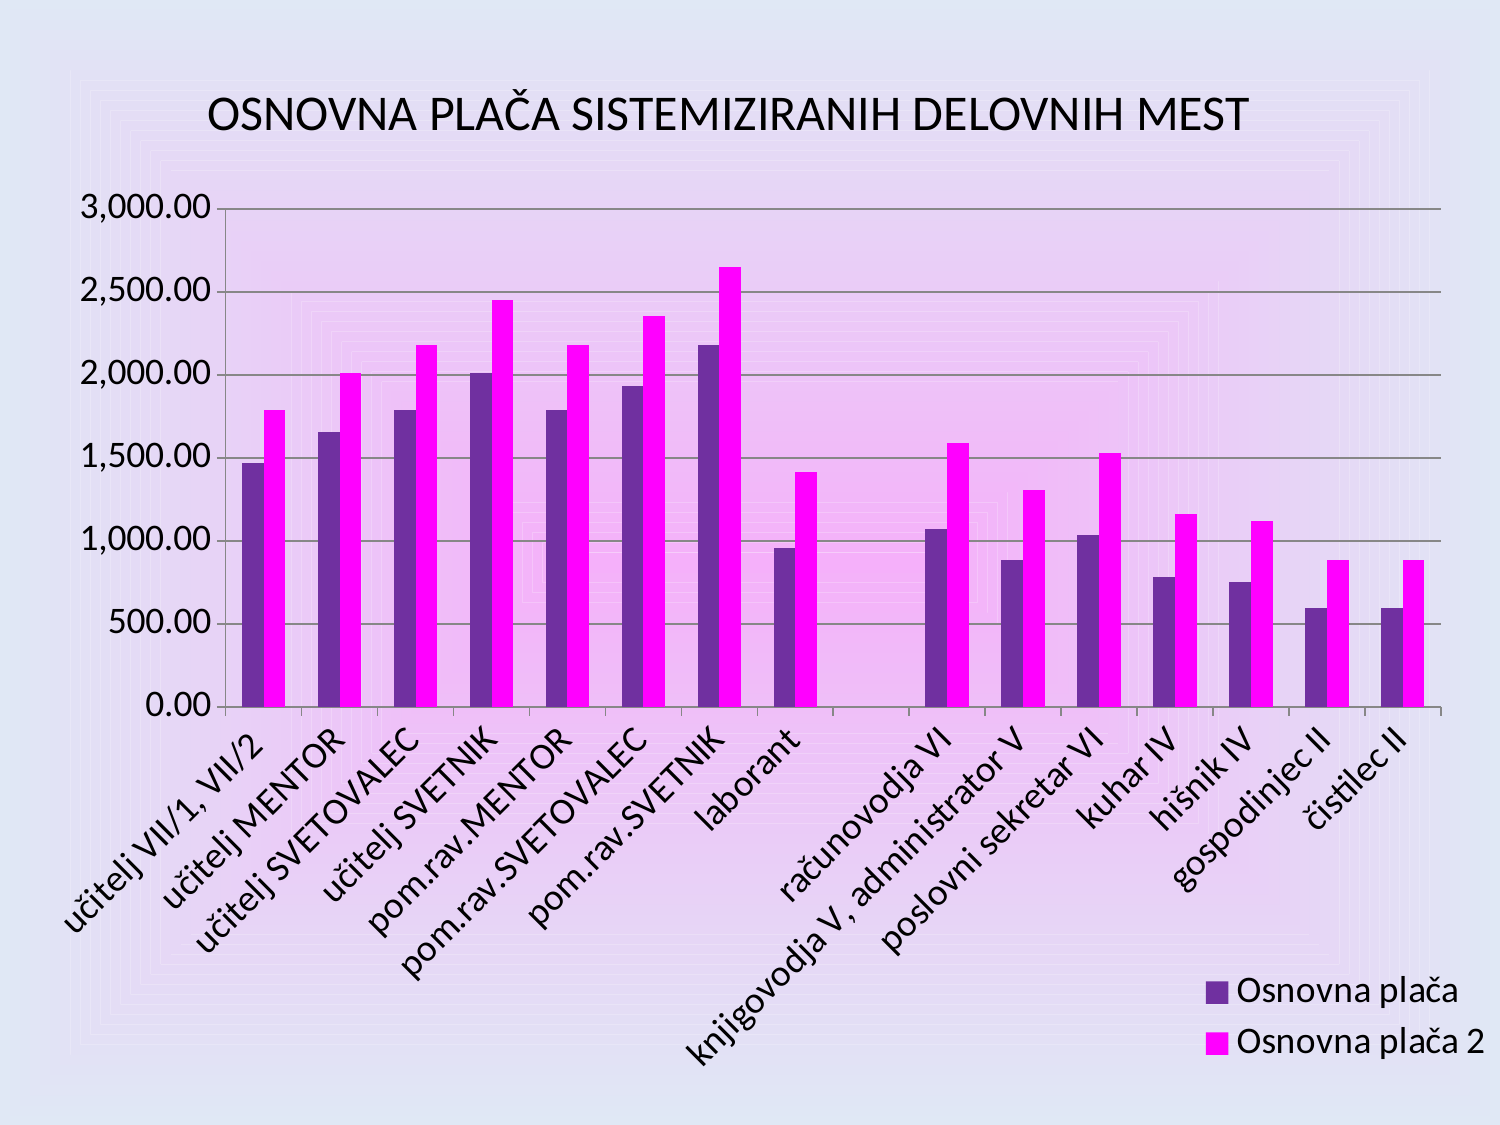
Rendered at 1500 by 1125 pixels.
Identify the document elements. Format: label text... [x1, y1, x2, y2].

chart [34, 175, 1500, 1091]
title OSNOVNA PLAČA SISTEMIZIRANIH DELOVNIH MEST [75, 45, 1383, 174]
